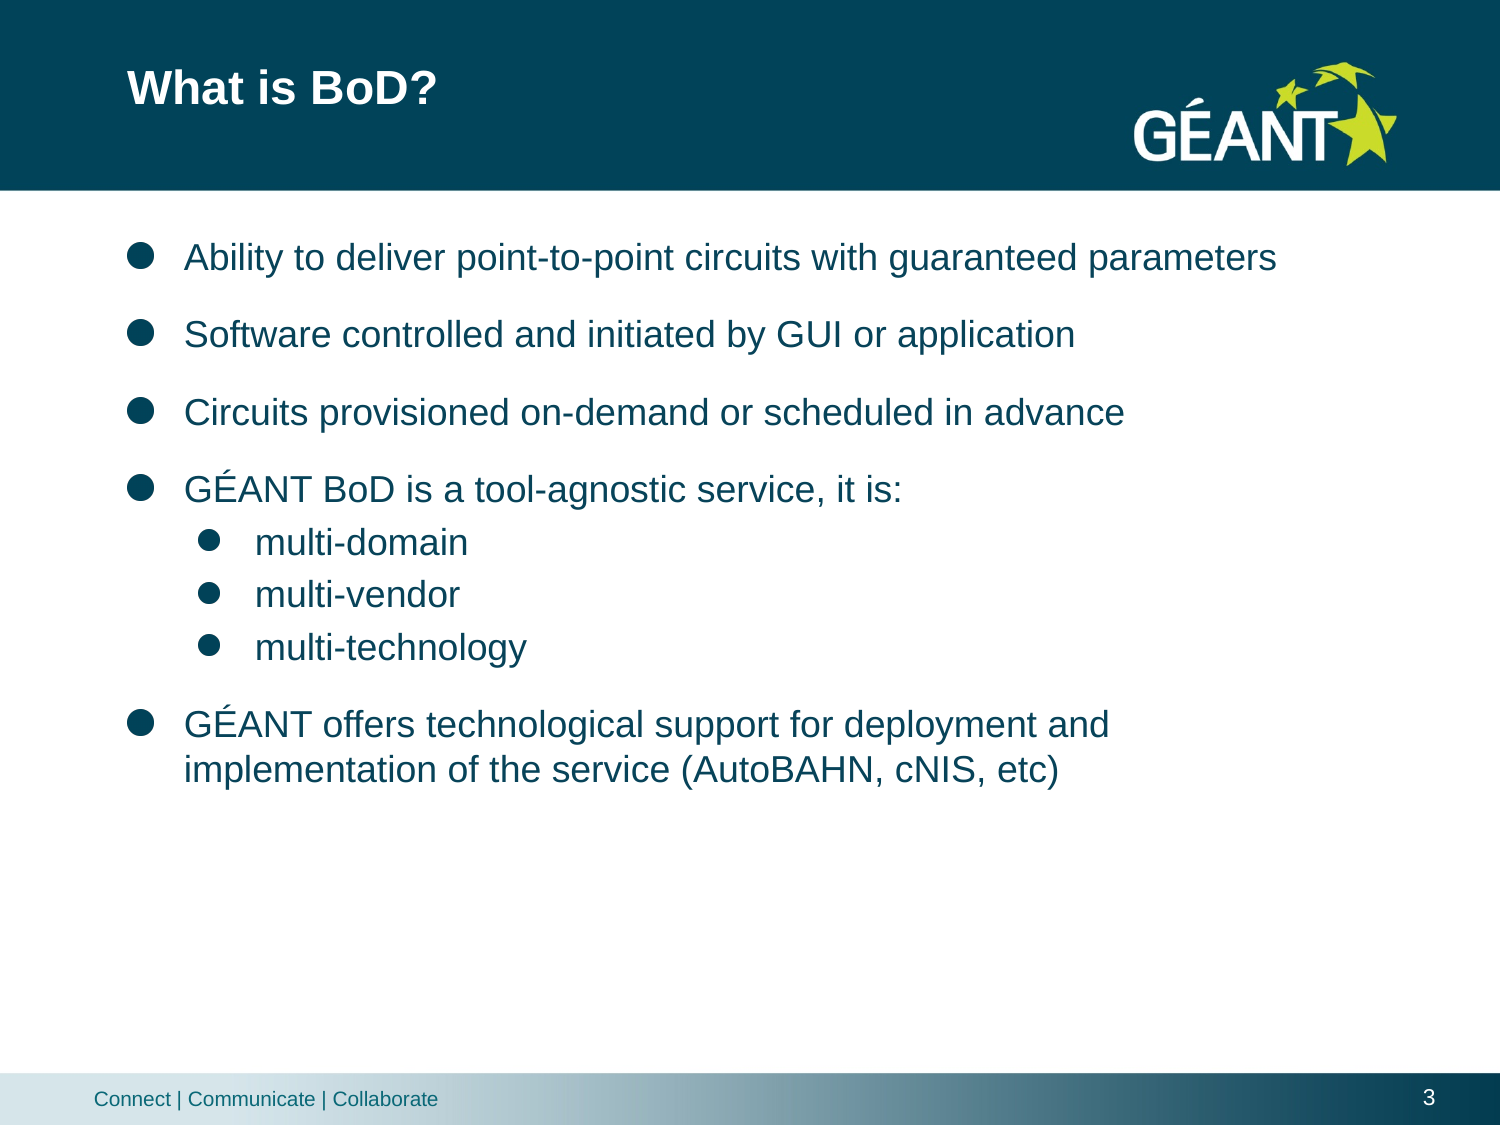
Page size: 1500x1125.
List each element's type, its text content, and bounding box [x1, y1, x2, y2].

picture [1214, 79, 1338, 161]
picture [1313, 62, 1374, 89]
picture [1376, 112, 1397, 134]
picture [1134, 110, 1175, 161]
picture [1328, 95, 1386, 165]
picture [1181, 111, 1211, 161]
list Ability to deliver point-to-point circuits with guaranteed parameters Software controlled and initiated by GUI or application Circuits provisioned on-demand or scheduled in advance GÉANT BoD is a tool-agnostic service, it is: multi-domain multi-vendor multi-technology GÉANT offers technological support for deployment and implementation of the service (AutoBAHN, cNIS, etc) [112, 225, 1388, 901]
picture [1187, 98, 1203, 107]
title What is BoD? [112, 49, 1103, 192]
picture [0, 191, 1500, 1125]
